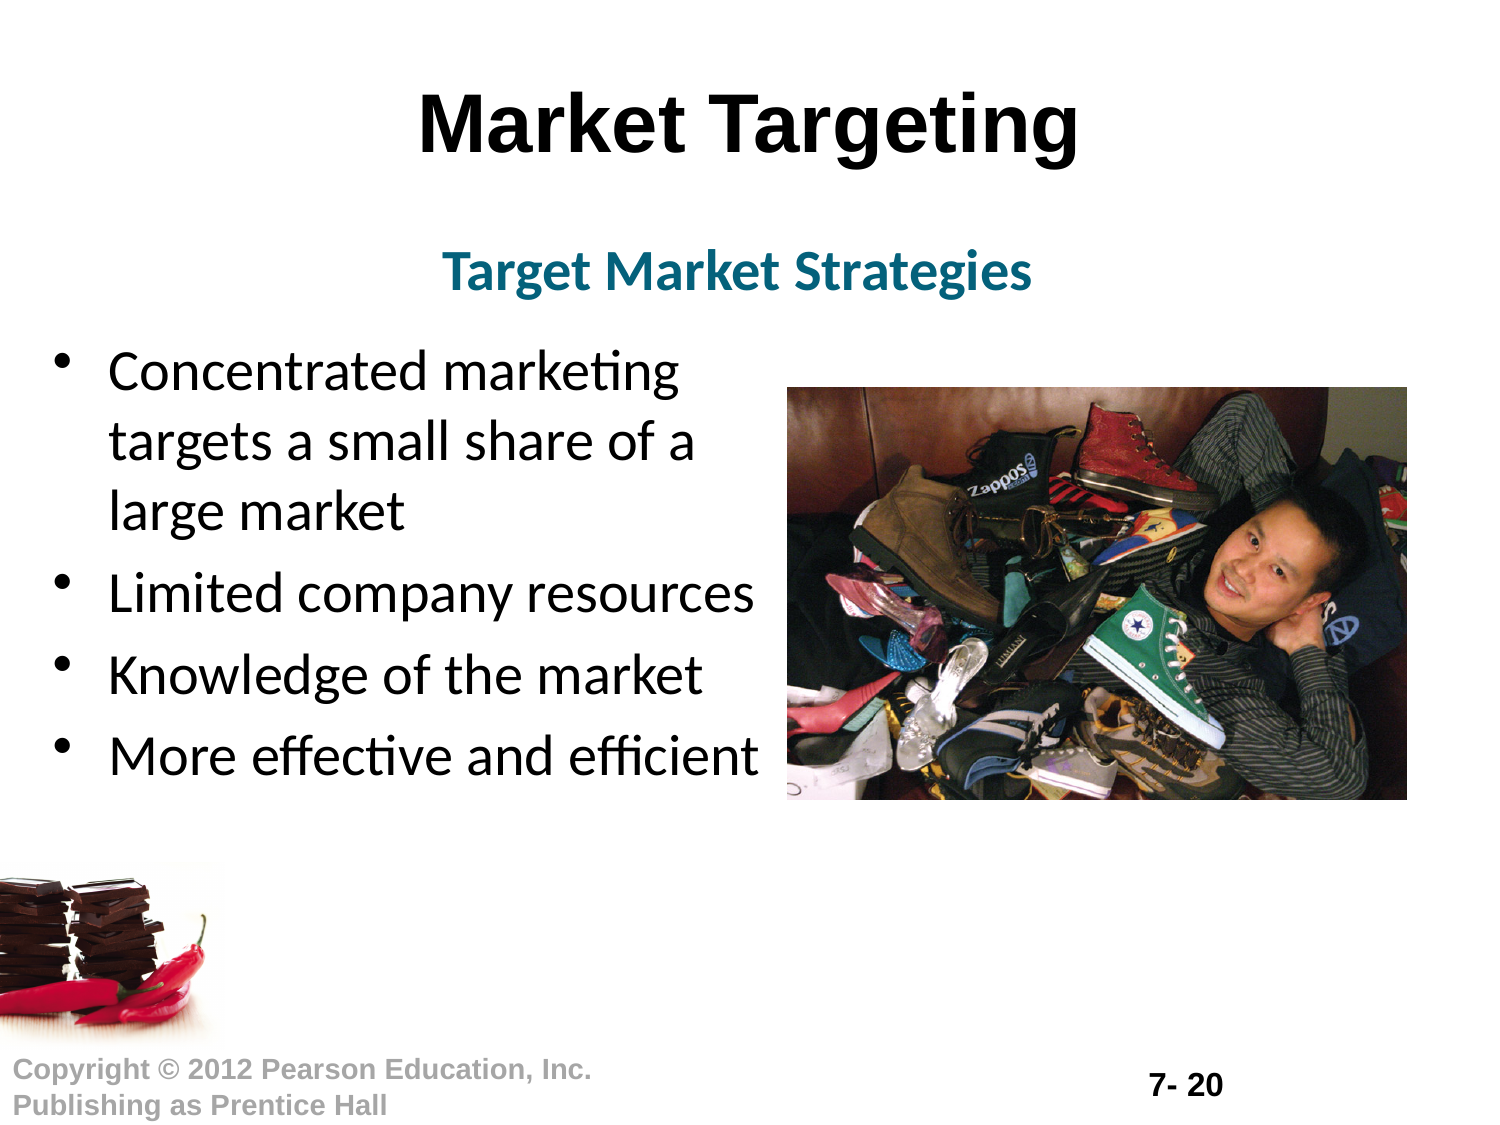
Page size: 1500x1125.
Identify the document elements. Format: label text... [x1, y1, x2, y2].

list Concentrated marketing targets a small share of a large market Limited company resources Knowledge of the market More effective and efficient [37, 324, 813, 1001]
list Target Market Strategies [149, 224, 1326, 288]
picture [787, 387, 1407, 801]
picture [0, 862, 225, 1050]
title Market Targeting [112, 37, 1388, 226]
